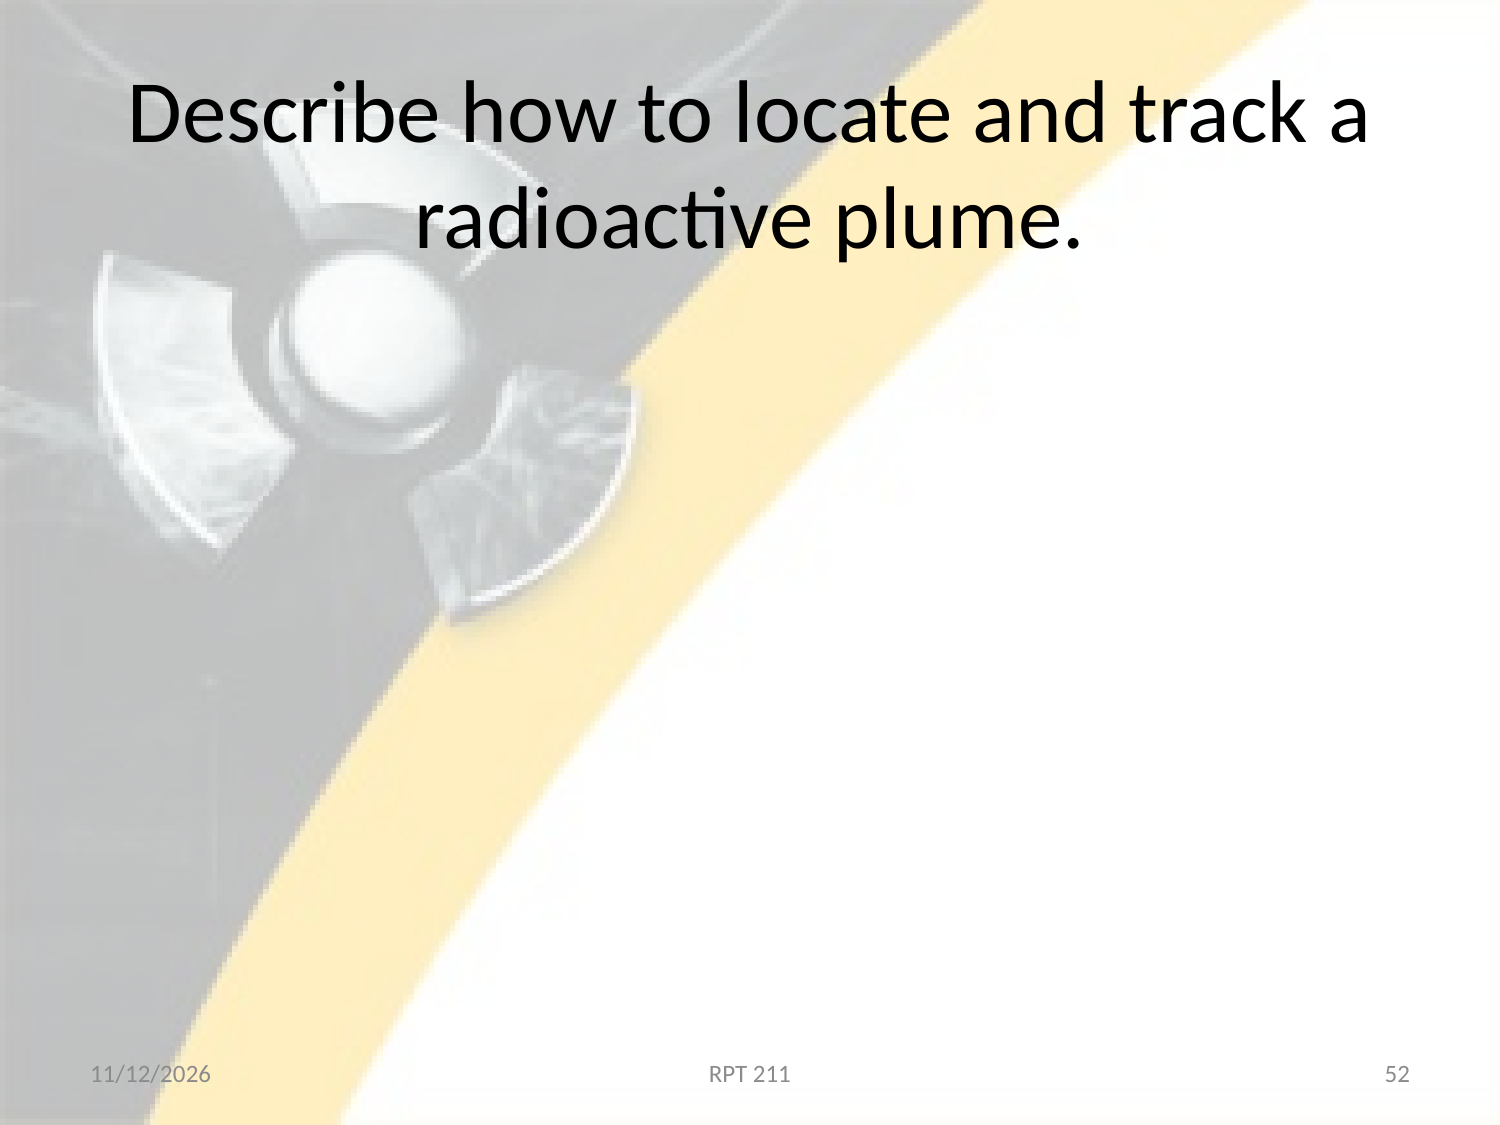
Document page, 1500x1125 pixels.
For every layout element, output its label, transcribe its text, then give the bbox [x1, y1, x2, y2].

slide_number 52 [1074, 1042, 1425, 1103]
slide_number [75, 1042, 425, 1103]
footer RPT 211 [512, 1042, 988, 1103]
title Describe how to locate and track a radioactive plume. [75, 45, 1425, 275]
